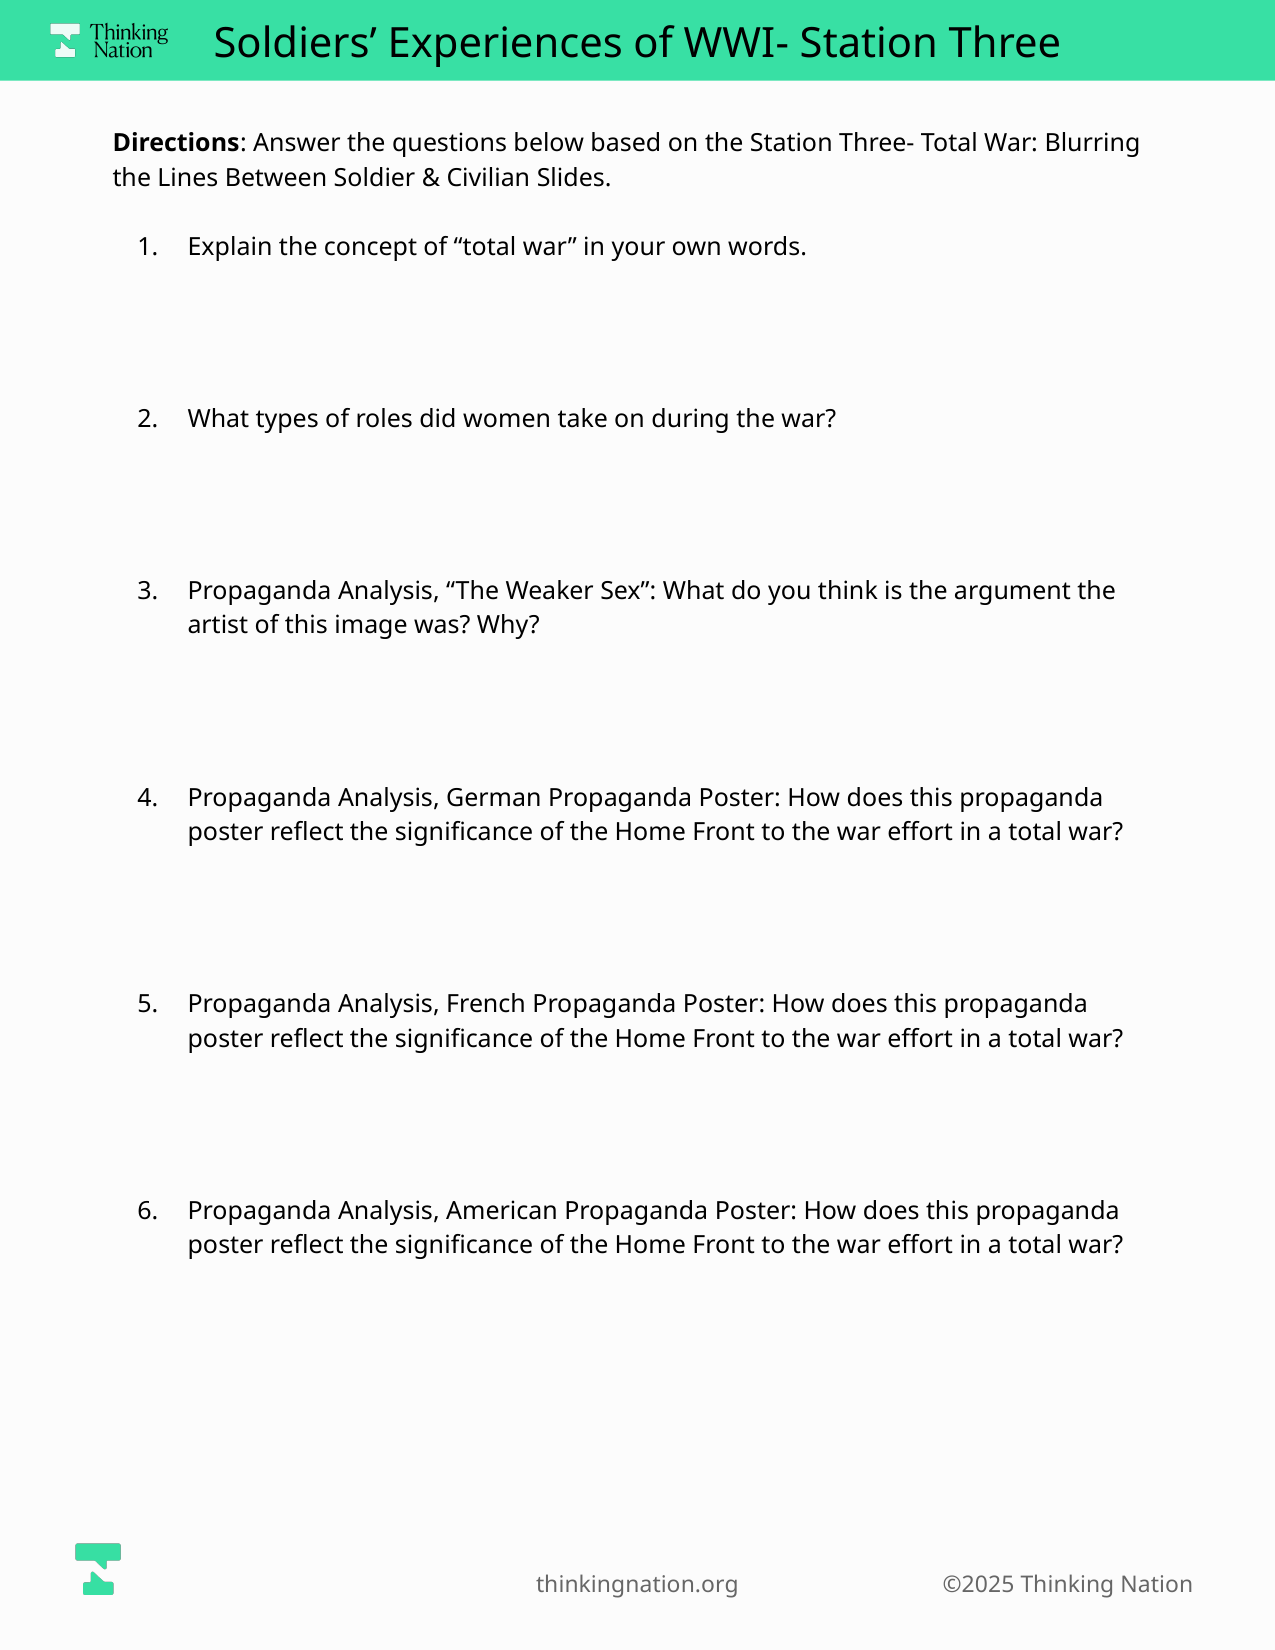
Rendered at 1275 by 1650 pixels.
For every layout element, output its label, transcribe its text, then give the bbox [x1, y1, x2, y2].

text_box Soldiers’ Experiences of WWI- Station Three [0, 0, 1275, 81]
text_box ©2025 Thinking Nation [907, 1553, 1210, 1605]
picture [62, 1533, 134, 1605]
picture [36, 12, 172, 69]
text_box thinkingnation.org [486, 1553, 789, 1605]
text_box Directions: Answer the questions below based on the Station Three- Total War: Blurring the Lines Between Soldier & Civilian Slides. Explain the concept of “total war” in your own words. What types of roles did women take on during the war? Propaganda Analysis, “The Weaker Sex”: What do you think is the argument the artist of this image was? Why? Propaganda Analysis, German Propaganda Poster: How does this propaganda poster reflect the significance of the Home Front to the war effort in a total war? Propaganda Analysis, French Propaganda Poster: How does this propaganda poster reflect the significance of the Home Front to the war effort in a total war? Propaganda Analysis, American Propaganda Poster: How does this propaganda poster reflect the significance of the Home Front to the war effort in a total war? [97, 107, 1178, 1343]
